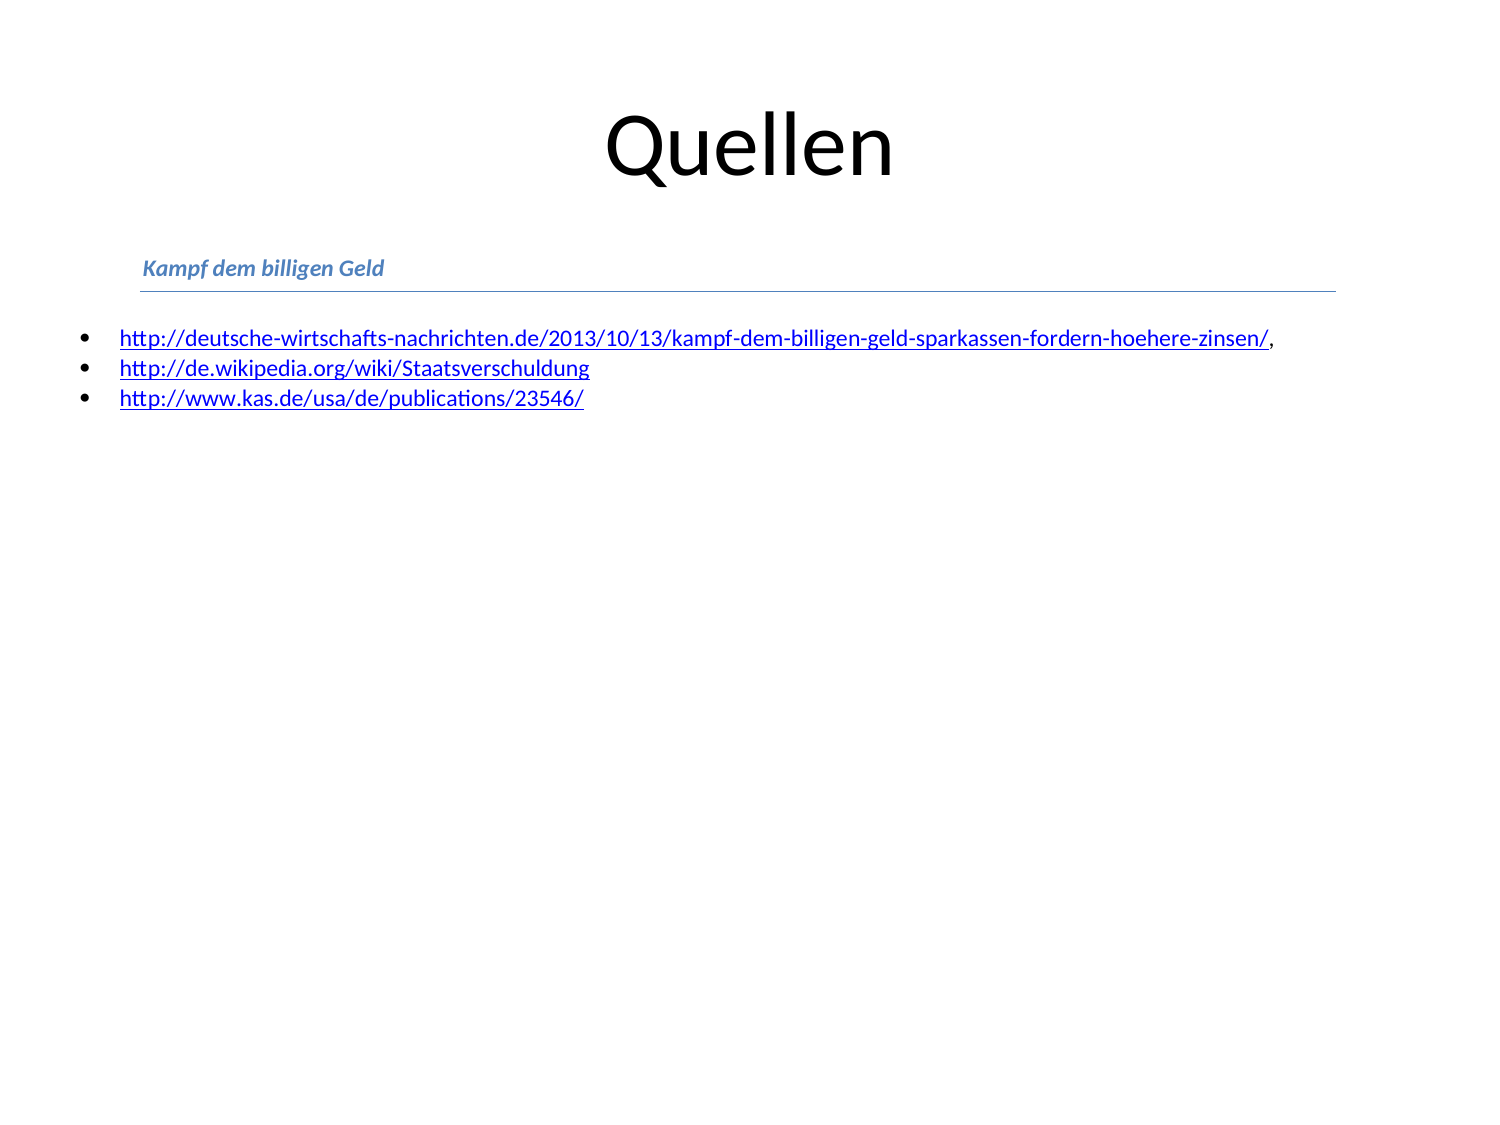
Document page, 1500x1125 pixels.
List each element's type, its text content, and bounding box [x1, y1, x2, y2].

title Quellen [75, 45, 1425, 230]
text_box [41, 231, 1438, 1038]
